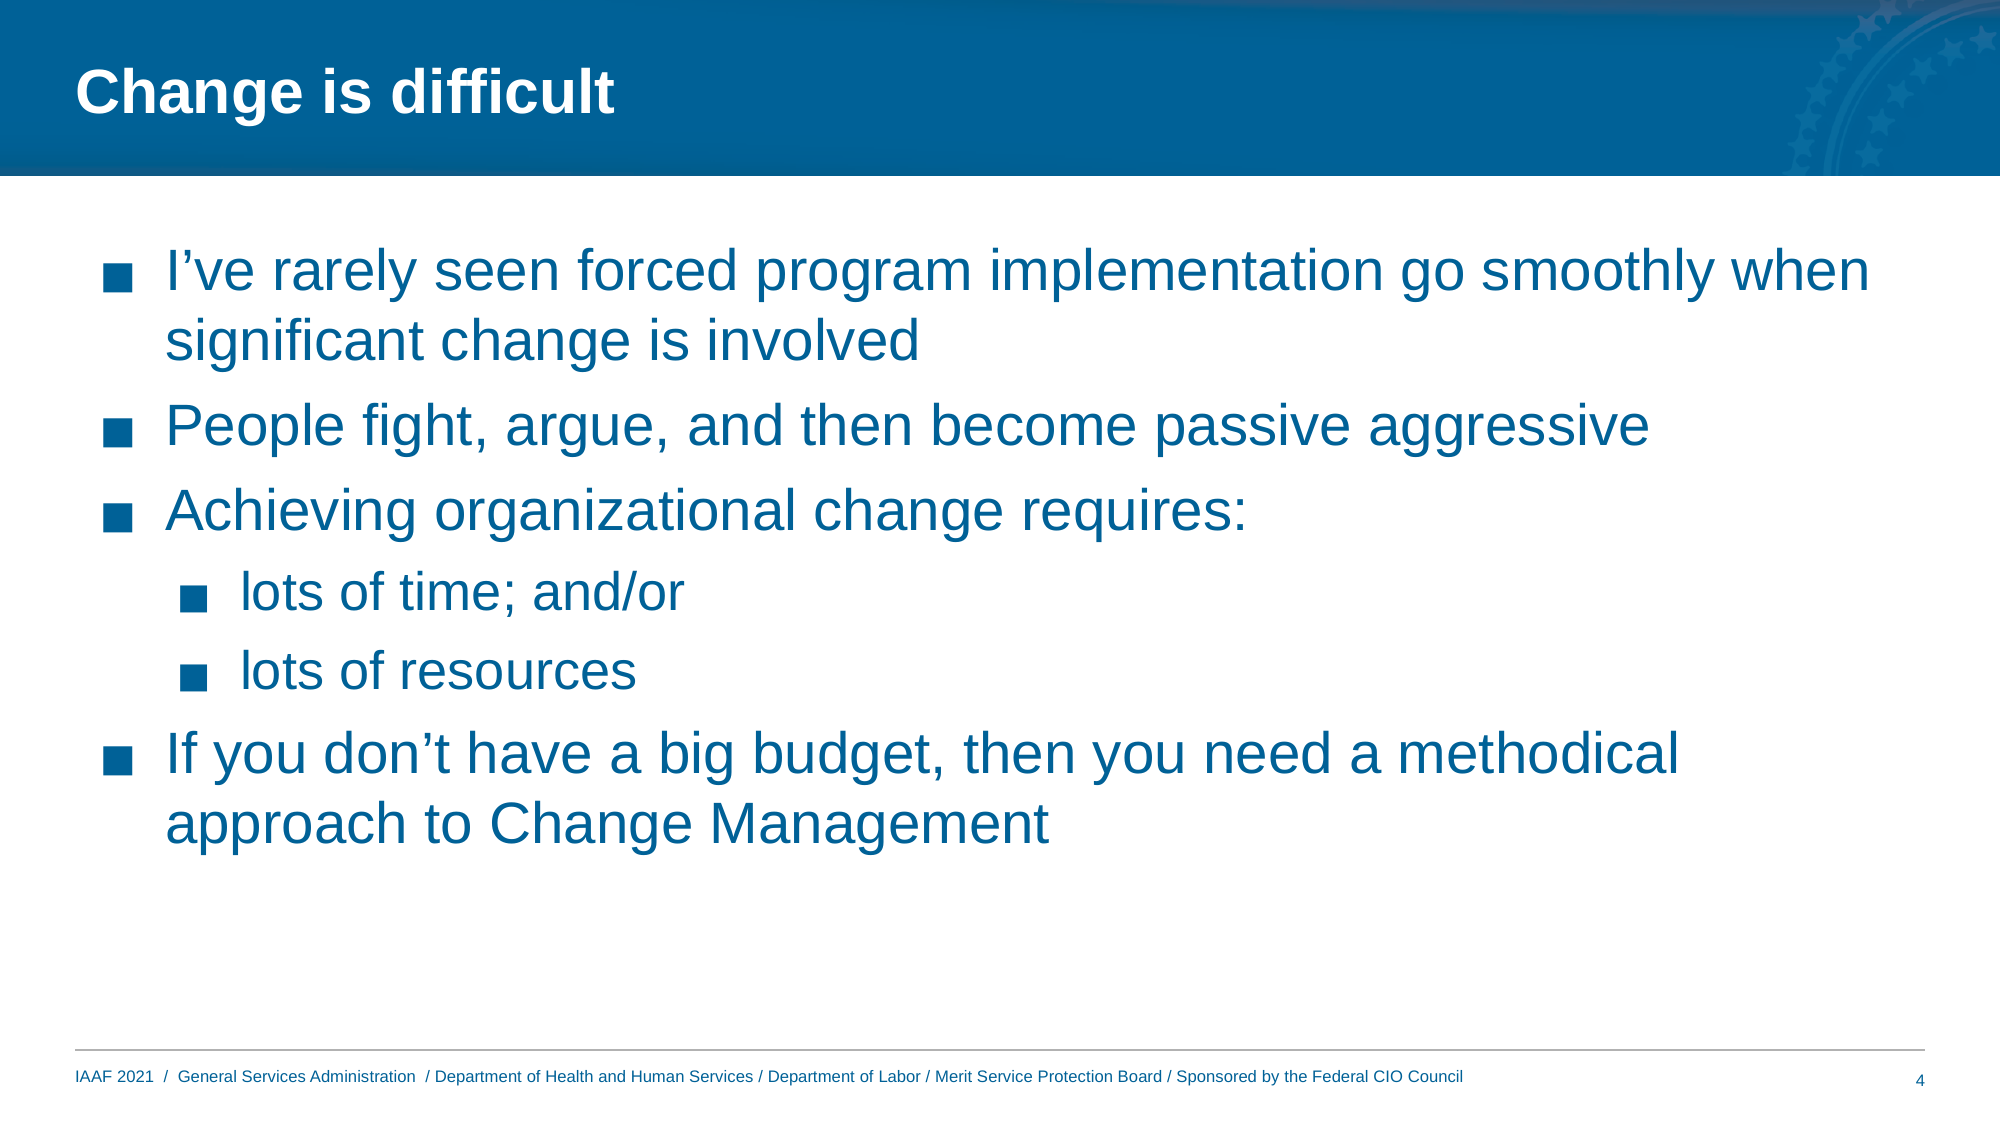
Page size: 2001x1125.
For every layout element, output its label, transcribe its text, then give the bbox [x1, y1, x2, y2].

title Change is difficult [75, 52, 1800, 128]
slide_number 4 [1880, 1065, 1925, 1095]
picture [0, 0, 2000, 176]
list I’ve rarely seen forced program implementation go smoothly when significant change is involved People fight, argue, and then become passive aggressive Achieving organizational change requires: lots of time; and/or lots of resources If you don’t have a big budget, then you need a methodical approach to Change Management [75, 224, 1925, 1035]
picture [0, 168, 666, 176]
